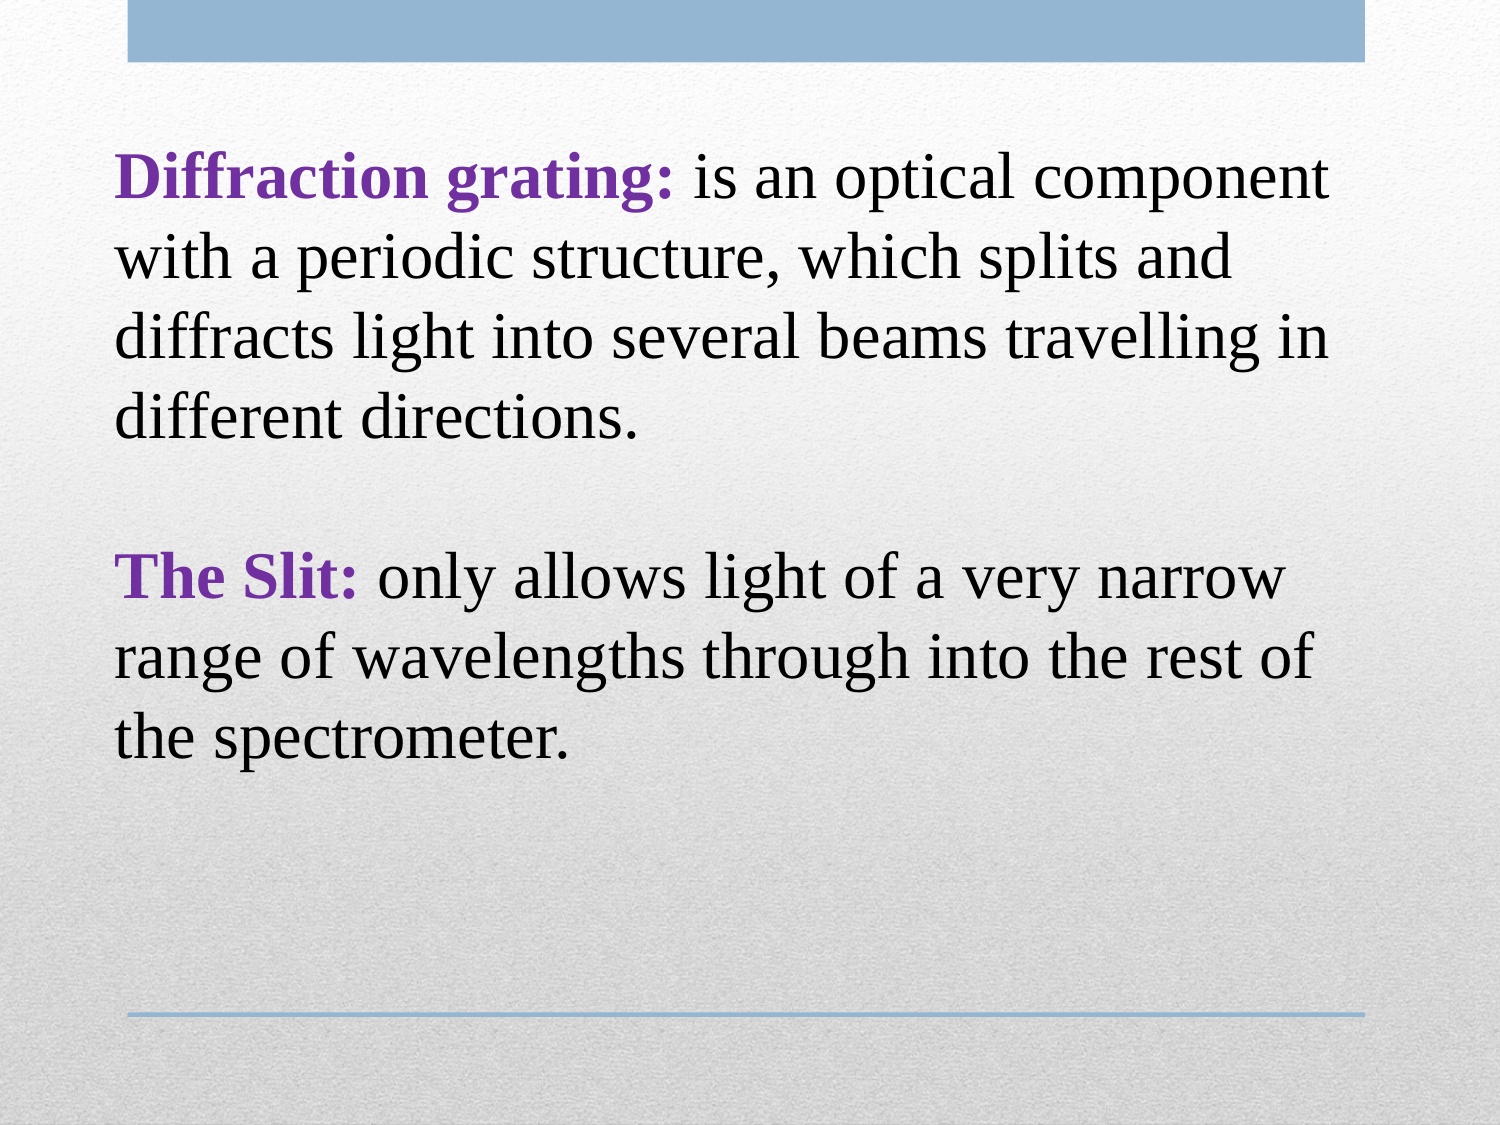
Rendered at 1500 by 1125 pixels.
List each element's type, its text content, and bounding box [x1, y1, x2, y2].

text_box Diffraction grating: is an optical component with a periodic structure, which splits and diffracts light into several beams travelling in different directions. The Slit: only allows light of a very narrow range of wavelengths through into the rest of the spectrometer. [99, 124, 1350, 860]
